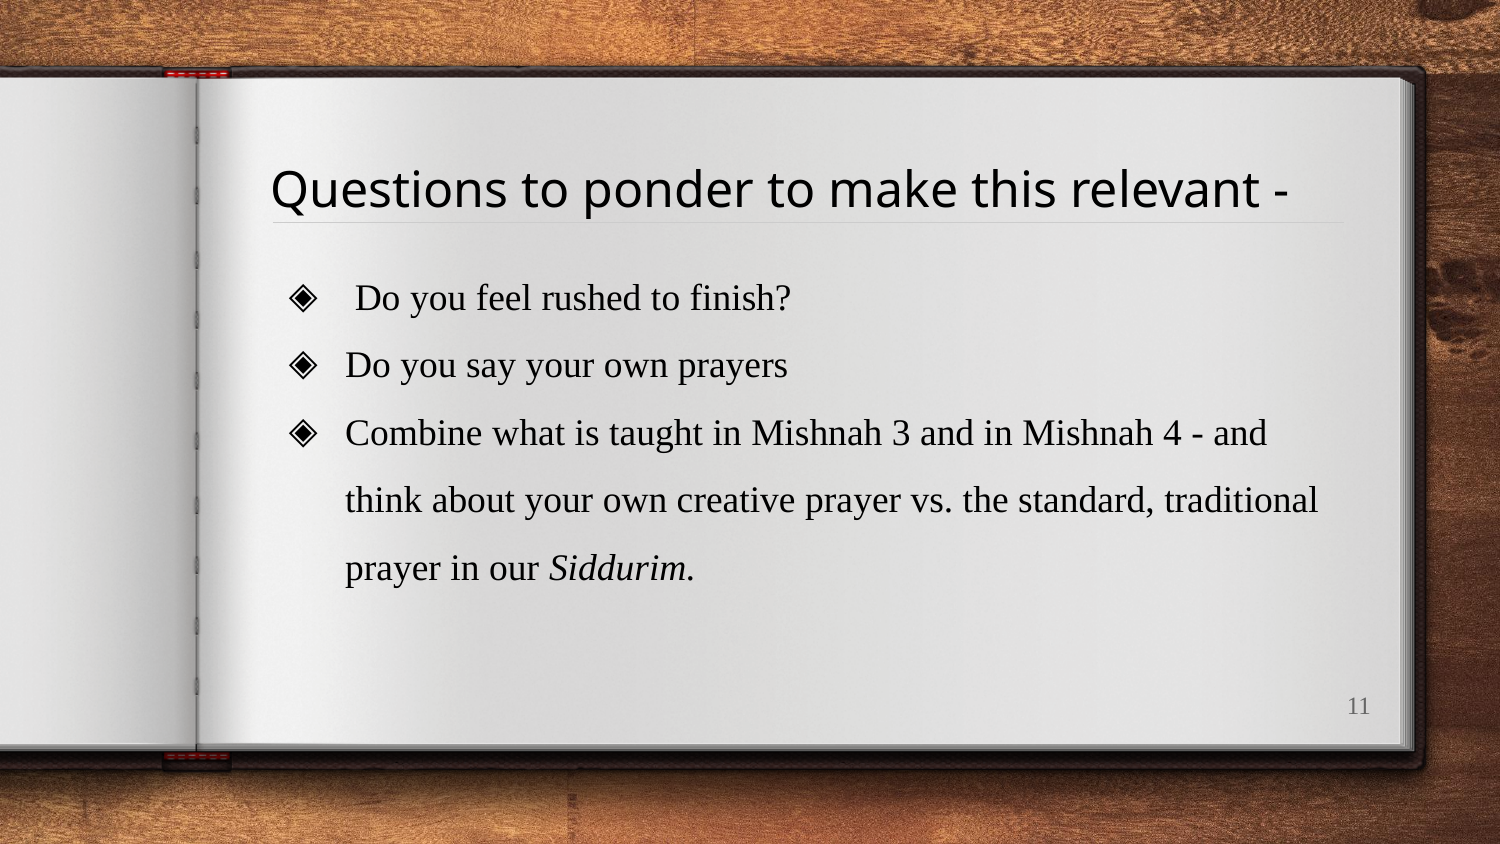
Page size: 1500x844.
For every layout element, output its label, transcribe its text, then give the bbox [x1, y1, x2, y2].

list Do you feel rushed to finish? Do you say your own prayers Combine what is taught in Mishnah 3 and in Mishnah 4 - and think about your own creative prayer vs. the standard, traditional prayer in our Siddurim. [255, 251, 1341, 751]
slide_number ‹#› [1295, 672, 1386, 737]
title Questions to ponder to make this relevant - [255, 117, 1341, 233]
picture [0, 0, 1500, 844]
